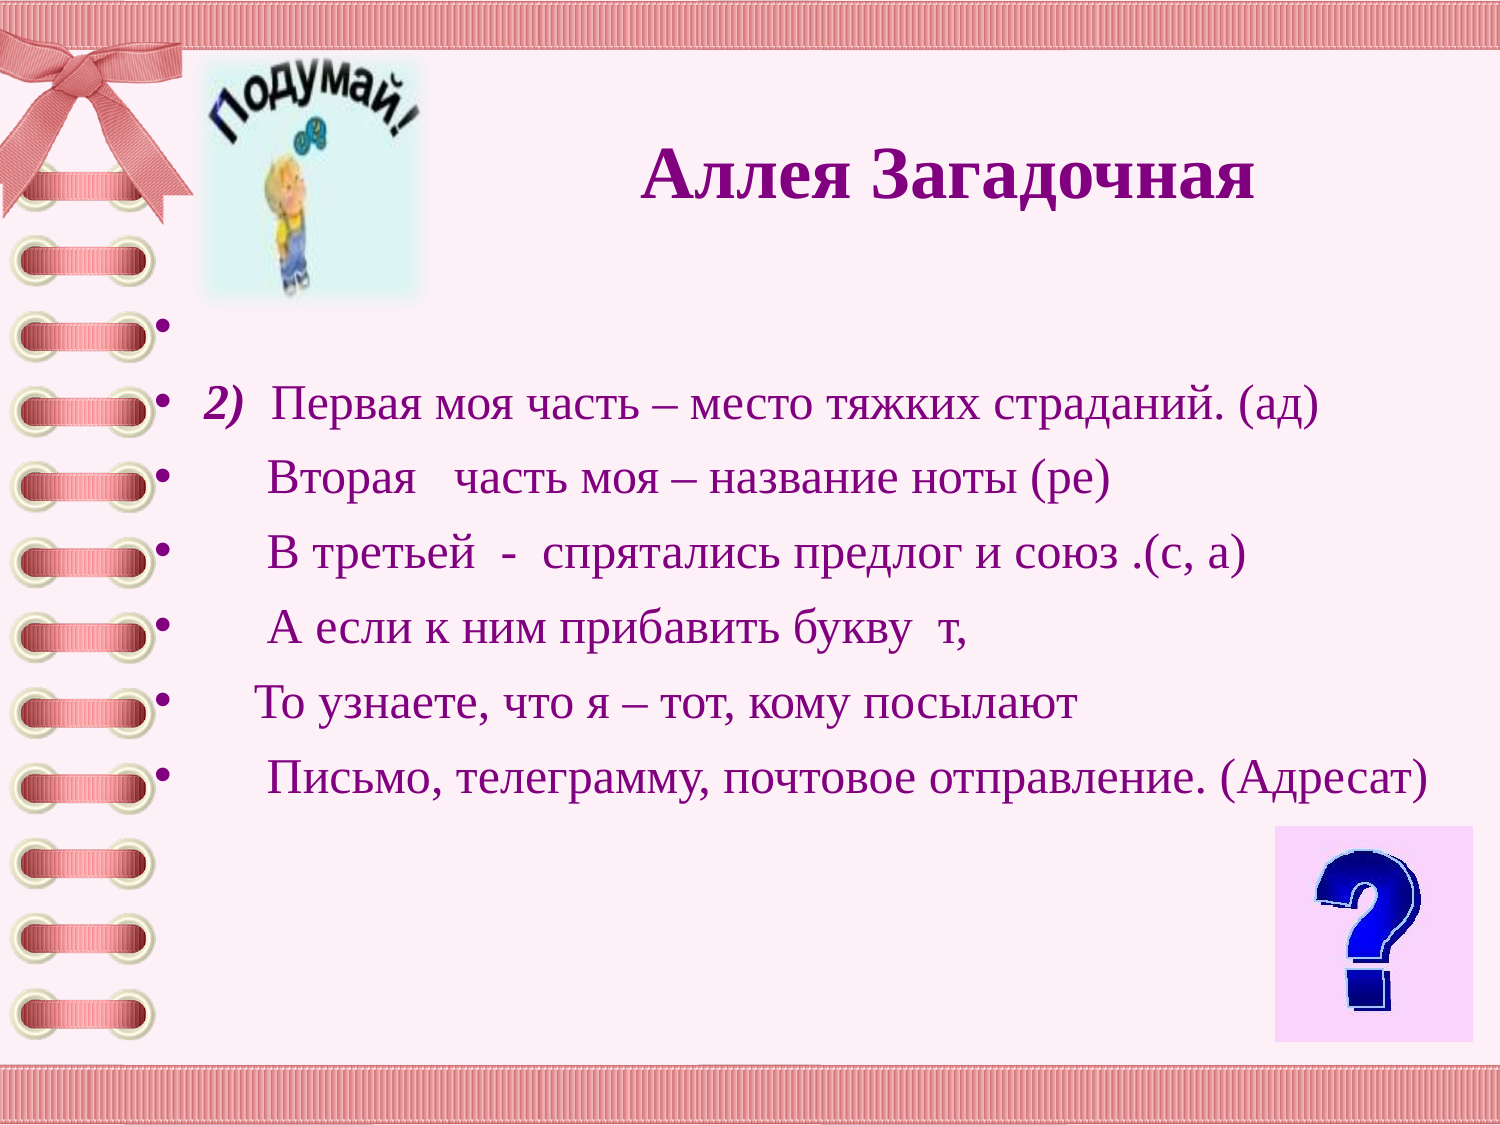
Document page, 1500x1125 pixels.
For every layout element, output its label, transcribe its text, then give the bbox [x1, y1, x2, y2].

picture [7, 533, 138, 592]
title Аллея Загадочная [625, 59, 1449, 209]
picture [7, 608, 138, 667]
picture [1275, 826, 1473, 1042]
picture [0, 1060, 1500, 1125]
picture [7, 683, 138, 742]
list 2) Первая моя часть – место тяжких страданий. (ад) Вторая часть моя – название ноты (ре) В третьей - спрятались предлог и союз .(с, а) А если к ним прибавить букву т, То узнаете, что я – тот, кому посылают Письмо, телеграмму, почтовое отправление. (Адресат) Второе – союз (а). Целое - знак с каким-нибудь изображением, который приклеивают на конверт. (Марка). [138, 216, 1500, 1046]
picture [7, 834, 138, 893]
picture [7, 759, 138, 817]
picture [7, 984, 138, 1043]
picture [7, 382, 138, 441]
picture [7, 307, 138, 366]
picture [0, 0, 1500, 317]
picture [7, 909, 138, 968]
picture [7, 457, 138, 516]
picture [7, 232, 138, 291]
